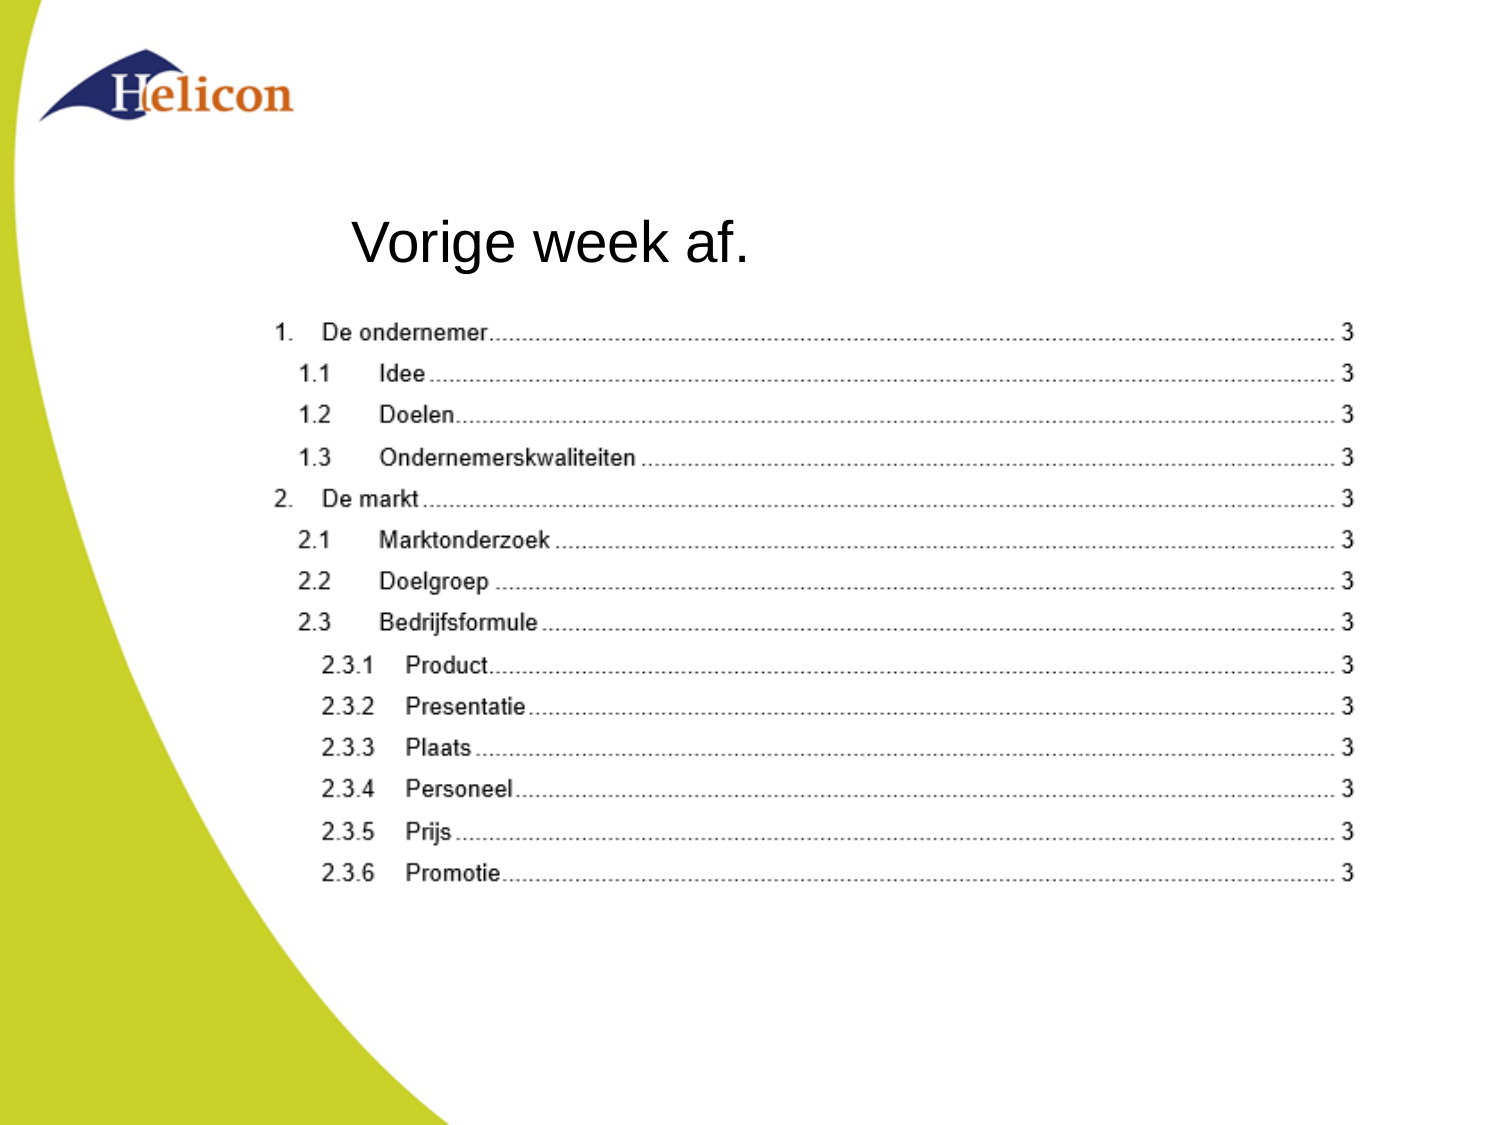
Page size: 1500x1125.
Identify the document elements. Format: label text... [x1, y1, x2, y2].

list Vorige week af. [336, 196, 1425, 1005]
picture [0, 0, 1500, 1125]
